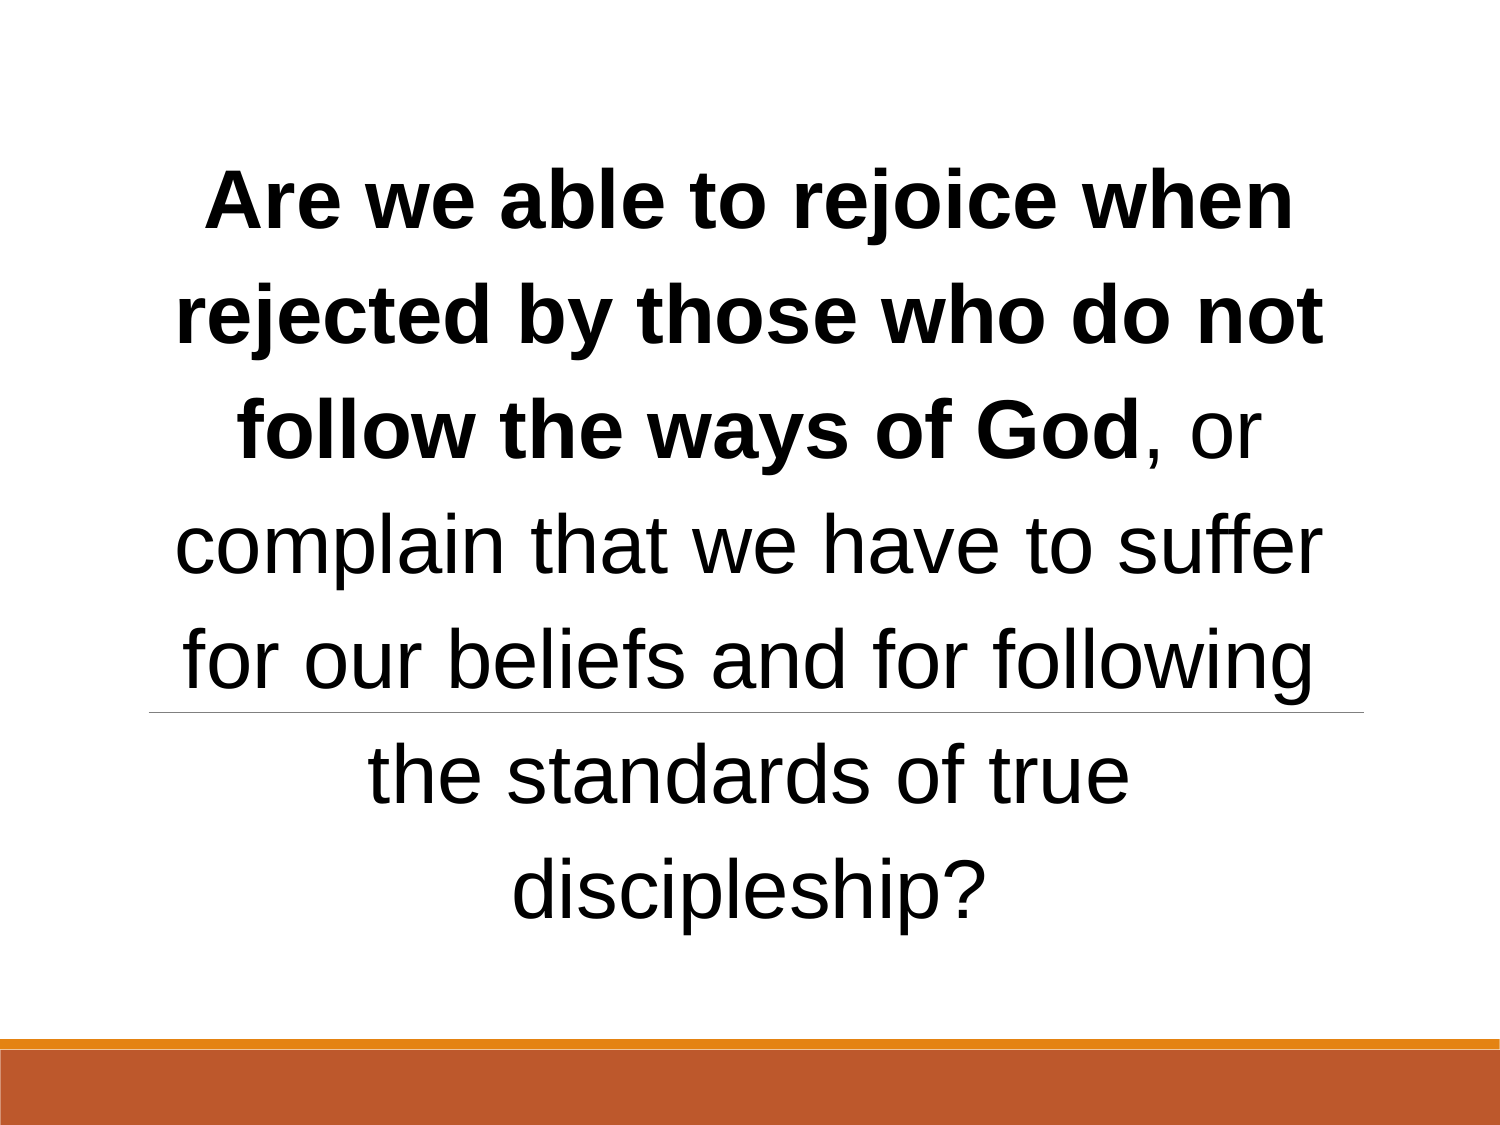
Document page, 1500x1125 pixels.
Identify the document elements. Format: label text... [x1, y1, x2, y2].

text_box Are we able to rejoice when rejected by those who do not follow the ways of God, or complain that we have to suffer for our beliefs and for following the standards of true discipleship? [137, 122, 1363, 943]
